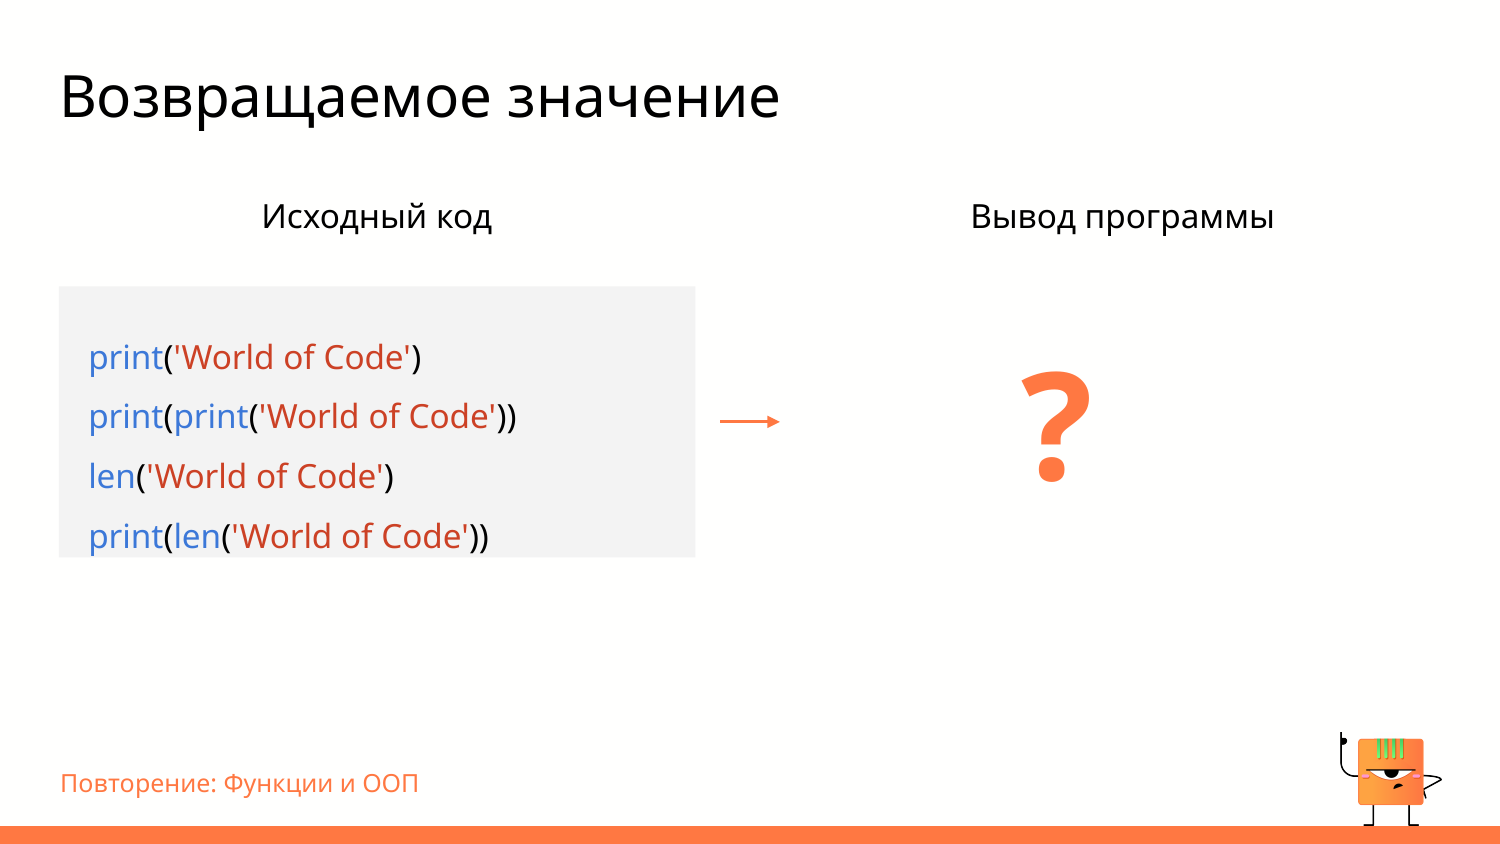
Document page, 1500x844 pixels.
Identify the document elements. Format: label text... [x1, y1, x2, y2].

title Возвращаемое значение [59, 59, 1441, 150]
subtitle Повторение: Функции и ООП [60, 767, 1233, 813]
picture [1339, 732, 1442, 826]
list Вывод программы [804, 195, 1441, 287]
text_box print('World of Code') print(print('World of Code')) len('World of Code') print(len('World of Code')) [58, 287, 696, 558]
list Исходный код [58, 195, 696, 287]
text_box ? [1006, 315, 1129, 526]
